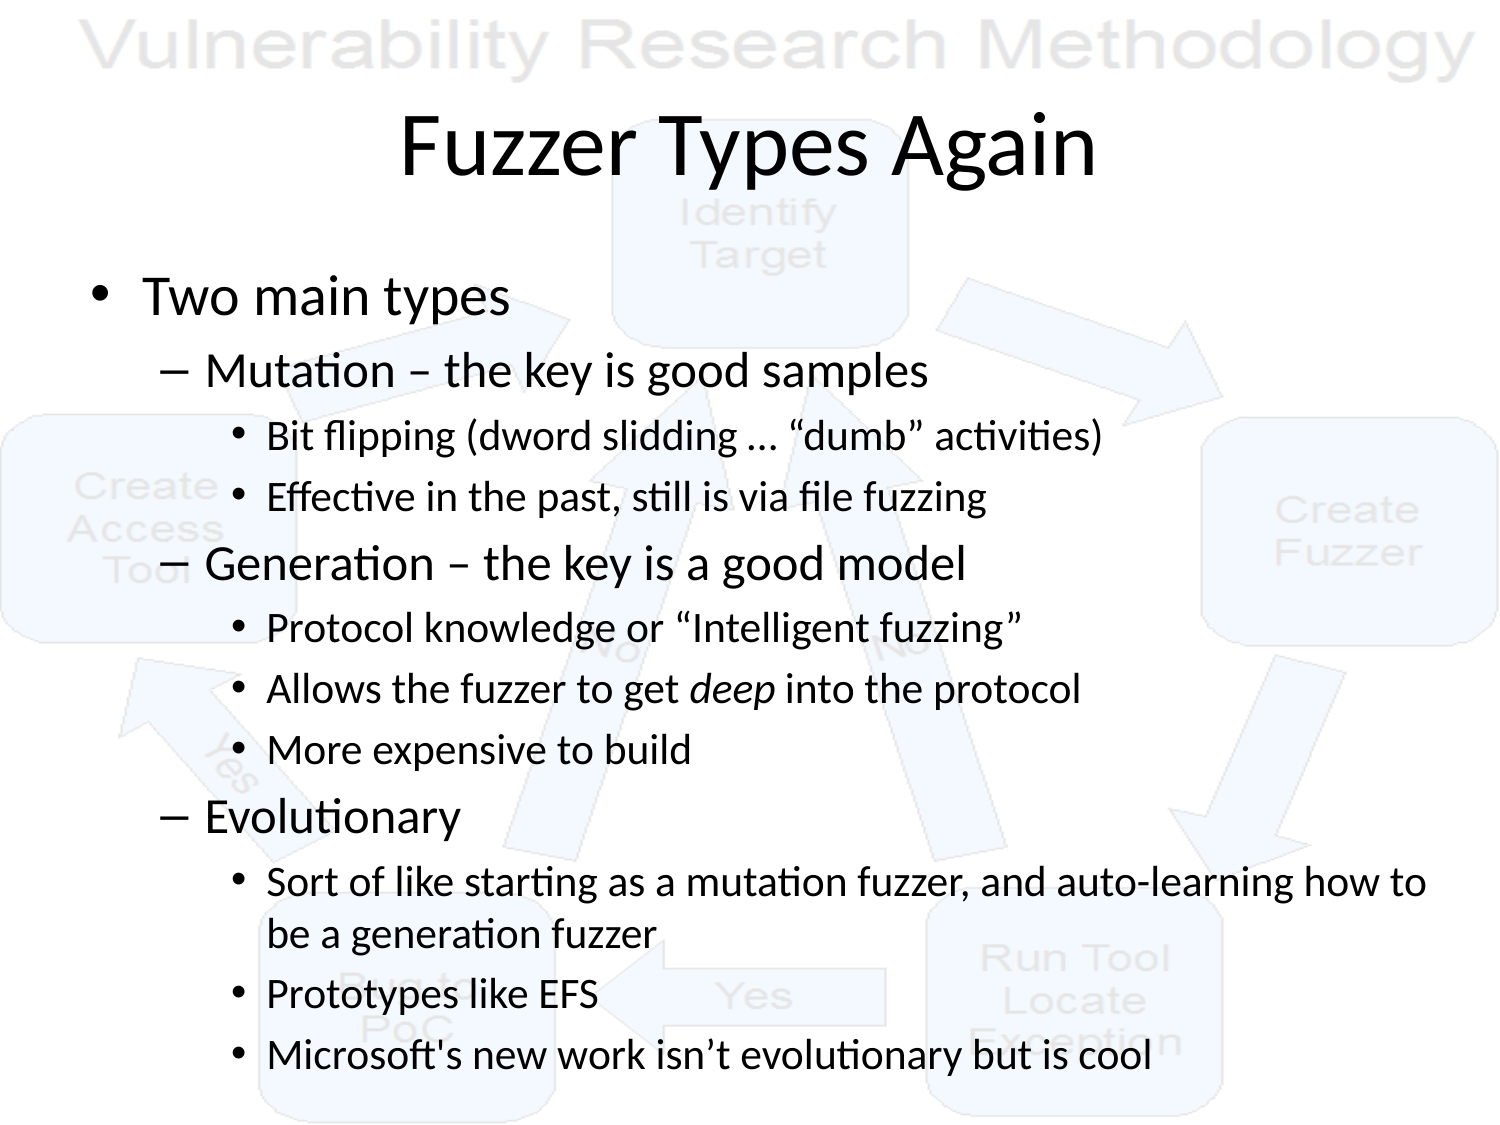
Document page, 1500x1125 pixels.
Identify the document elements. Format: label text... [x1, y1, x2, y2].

list Two main types Mutation – the key is good samples Bit flipping (dword slidding … “dumb” activities) Effective in the past, still is via file fuzzing Generation – the key is a good model Protocol knowledge or “Intelligent fuzzing” Allows the fuzzer to get deep into the protocol More expensive to build Evolutionary Sort of like starting as a mutation fuzzer, and auto-learning how to be a generation fuzzer Prototypes like EFS Microsoft's new work isn’t evolutionary but is cool [75, 249, 1463, 1088]
title Fuzzer Types Again [75, 45, 1425, 233]
